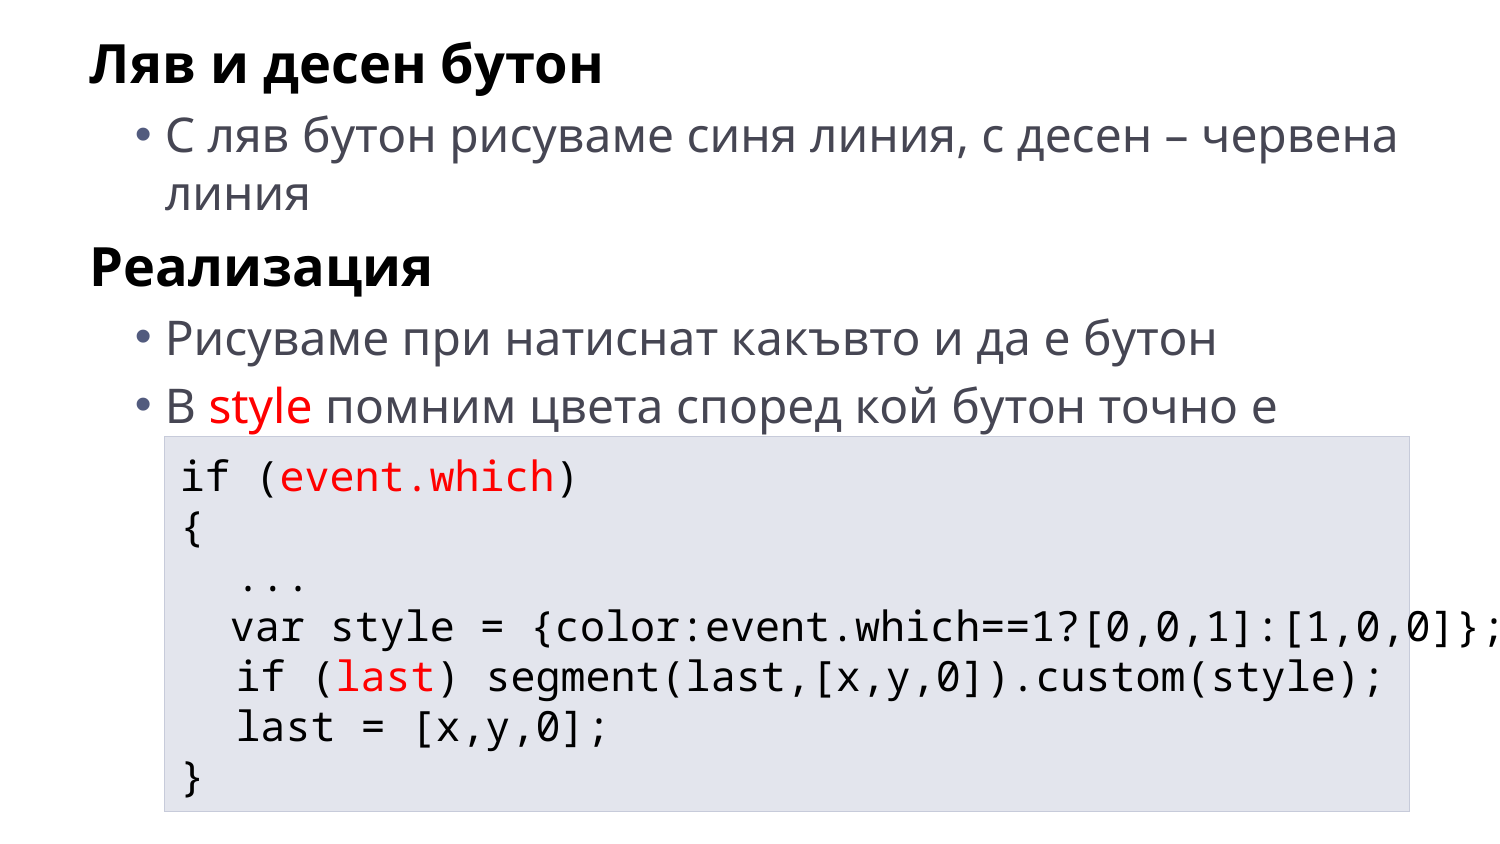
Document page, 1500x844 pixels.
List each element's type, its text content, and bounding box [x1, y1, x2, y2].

list Ляв и десен бутон С ляв бутон рисуваме синя линия, с десен – червена линия Реализация Рисуваме при натиснат какъвто и да е бутон В style помним цвета според кой бутон точно е натиснат [75, 21, 1475, 835]
text_box if (event.which) { ... var style = {color:event.which==1?[0,0,1]:[1,0,0]}; if (last) segment(last,[x,y,0]).custom(style); last = [x,y,0]; } [164, 436, 1410, 812]
